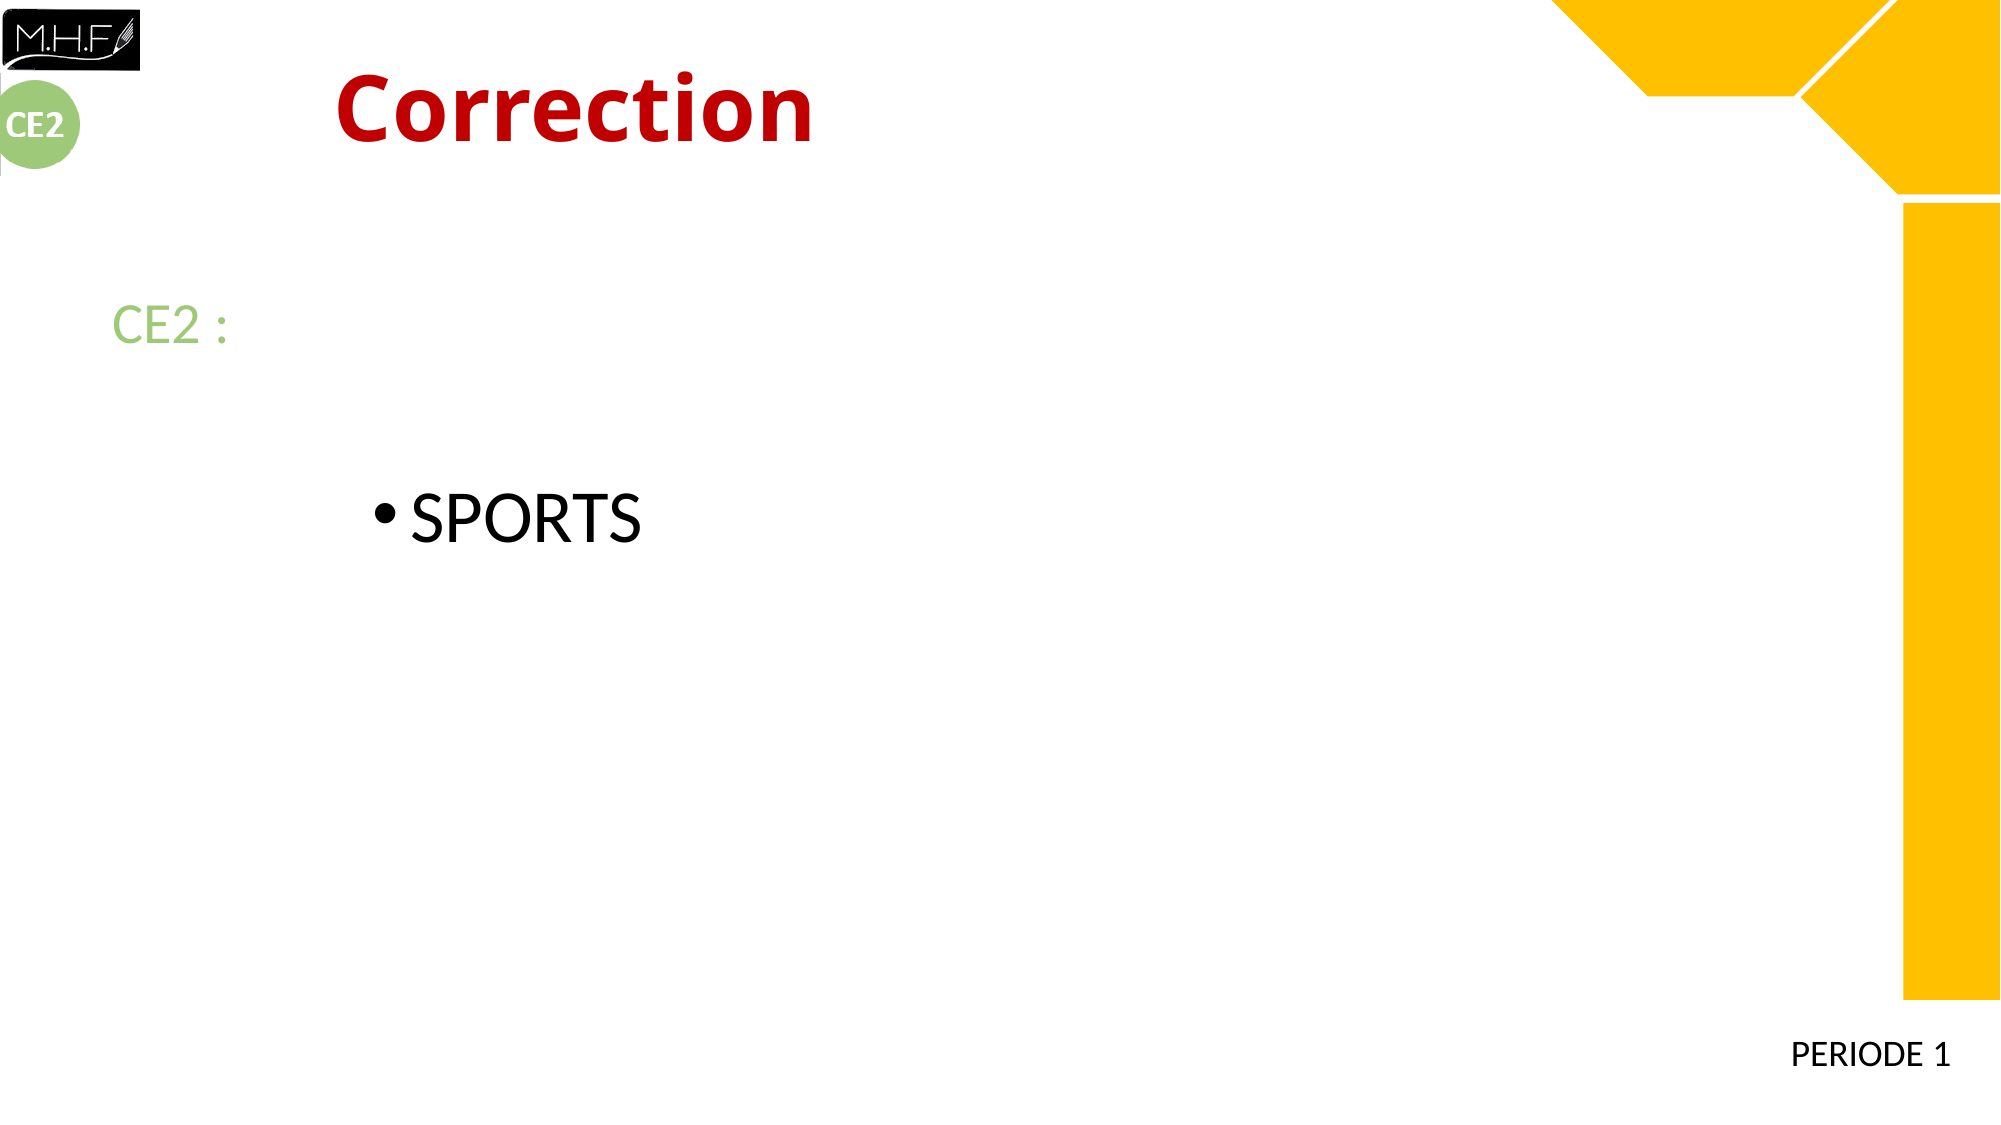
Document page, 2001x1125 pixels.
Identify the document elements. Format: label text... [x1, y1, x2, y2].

text_box CE2 : SPORTS [97, 286, 919, 1000]
text_box [1799, 0, 2000, 196]
text_box [1902, 202, 2000, 1001]
picture [0, 7, 140, 176]
text_box PERIODE 1 [1362, 1021, 1967, 1125]
title Correction [318, 3, 1865, 221]
text_box [1549, 0, 1892, 98]
